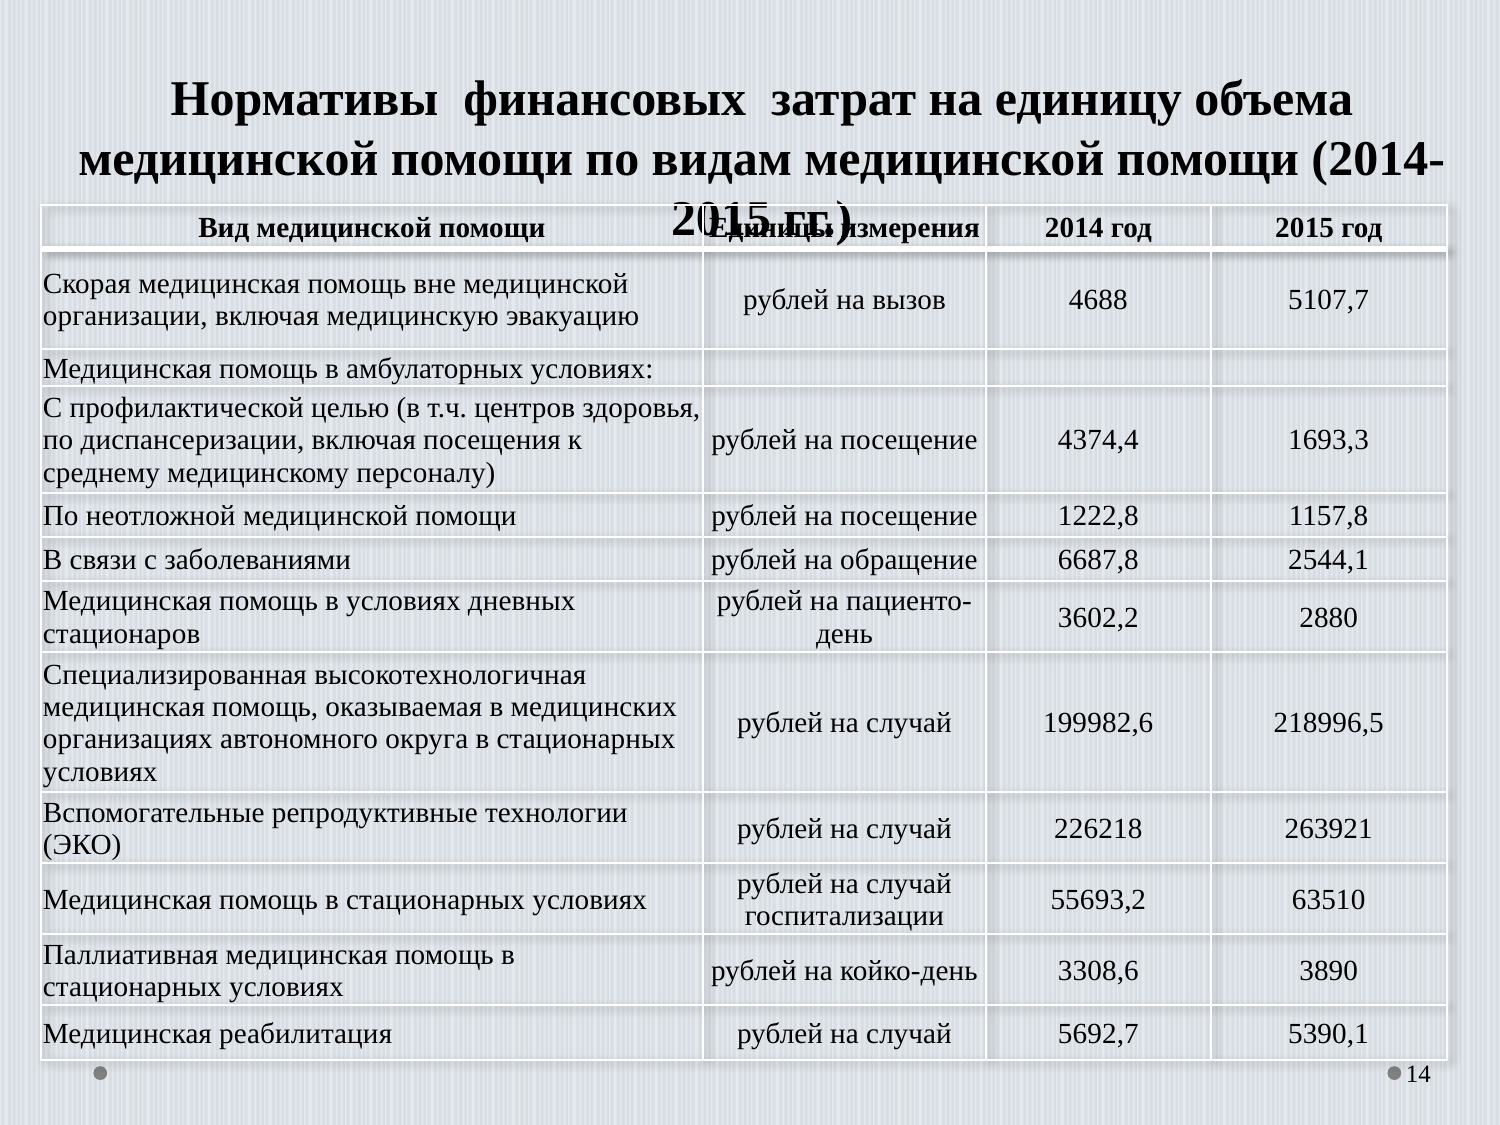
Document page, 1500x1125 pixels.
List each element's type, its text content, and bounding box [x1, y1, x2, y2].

table_cell 5107,7 [1212, 252, 1446, 348]
table_cell 218996,5 [1212, 653, 1446, 791]
table_cell рублей на пациенто-день [704, 582, 985, 651]
table_cell 1222,8 [987, 494, 1210, 536]
table_cell Скорая медицинская помощь вне медицинской организации, включая медицинскую эвакуацию [42, 252, 702, 348]
table_cell Медицинская помощь в стационарных условиях [42, 864, 702, 933]
table_cell рублей на случай госпитализации [704, 864, 985, 933]
table_cell В связи с заболеваниями [42, 538, 702, 580]
table_cell Паллиативная медицинская помощь в стационарных условиях [42, 935, 702, 1004]
table_cell 3890 [1212, 935, 1446, 1004]
table_cell [1212, 350, 1446, 385]
table_cell Вспомогательные репродуктивные технологии (ЭКО) [42, 793, 702, 862]
table_cell С профилактической целью (в т.ч. центров здоровья, по диспансеризации, включая посещения к среднему медицинскому персоналу) [42, 387, 702, 492]
table_cell 4374,4 [987, 387, 1210, 492]
slide_number 14 [1401, 1042, 1494, 1103]
table_cell рублей на койко-день [704, 935, 985, 1004]
table_header 2014 год [987, 206, 1210, 246]
table_cell рублей на обращение [704, 538, 985, 580]
table_cell рублей на посещение [704, 387, 985, 492]
table_cell 2544,1 [1212, 538, 1446, 580]
table_cell Медицинская помощь в условиях дневных стационаров [42, 582, 702, 651]
table_cell 5692,7 [987, 1006, 1210, 1059]
table_cell 4688 [987, 252, 1210, 348]
table_cell 263921 [1212, 793, 1446, 862]
table_cell 55693,2 [987, 864, 1210, 933]
table_cell рублей на посещение [704, 494, 985, 536]
table_cell рублей на вызов [704, 252, 985, 348]
table_cell рублей на случай [704, 1006, 985, 1059]
table_cell рублей на случай [704, 793, 985, 862]
table_cell 2880 [1212, 582, 1446, 651]
table_cell Медицинская помощь в амбулаторных условиях: [42, 350, 702, 385]
table_cell рублей на случай [704, 653, 985, 791]
table_cell 3308,6 [987, 935, 1210, 1004]
title Нормативы финансовых затрат на единицу объема медицинской помощи по видам медицинской помощи (2014-2015 гг.) [41, 0, 1483, 161]
table_cell 226218 [987, 793, 1210, 862]
table_cell 6687,8 [987, 538, 1210, 580]
table_cell 1693,3 [1212, 387, 1446, 492]
table_cell Специализированная высокотехнологичная медицинская помощь, оказываемая в медицинских организациях автономного округа в стационарных условиях [42, 653, 702, 791]
table_cell По неотложной медицинской помощи [42, 494, 702, 536]
table_cell 3602,2 [987, 582, 1210, 651]
table_cell [704, 350, 985, 385]
table_cell 5390,1 [1212, 1006, 1446, 1059]
table_header Единицы измерения [704, 206, 985, 246]
table_cell [987, 350, 1210, 385]
table_cell 1157,8 [1212, 494, 1446, 536]
table_cell 199982,6 [987, 653, 1210, 791]
table_cell 63510 [1212, 864, 1446, 933]
table_header 2015 год [1212, 206, 1446, 246]
table_header Вид медицинской помощи [42, 206, 702, 246]
table_cell Медицинская реабилитация [42, 1006, 702, 1059]
